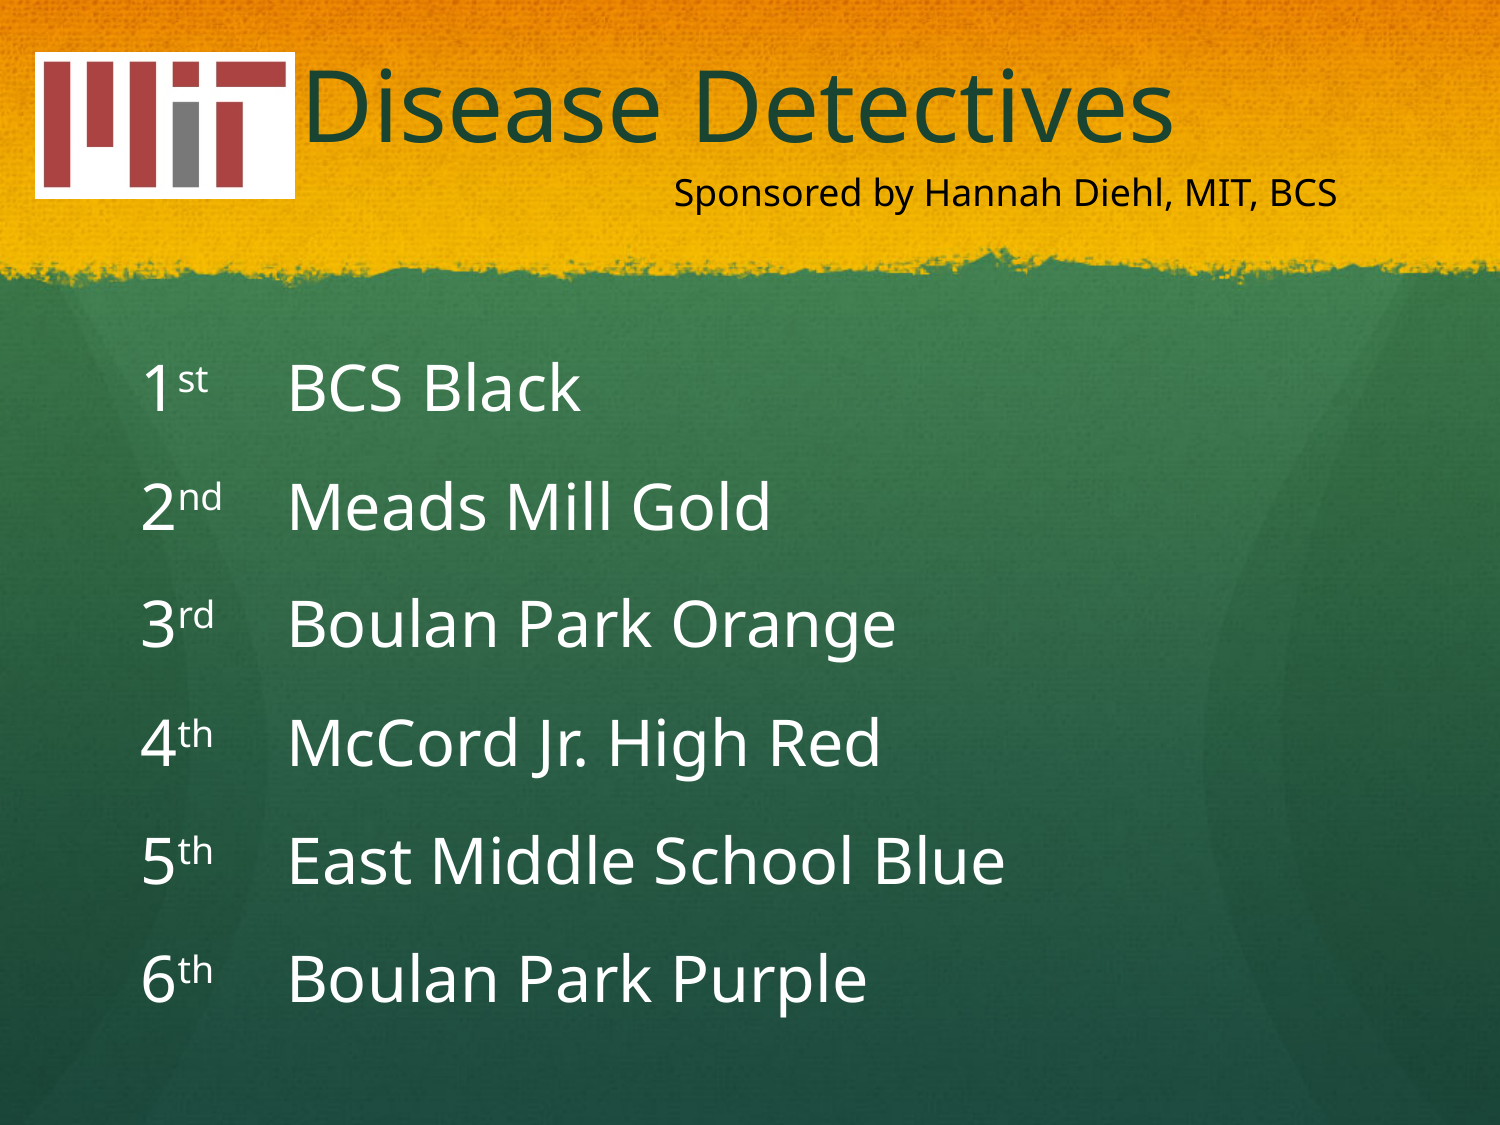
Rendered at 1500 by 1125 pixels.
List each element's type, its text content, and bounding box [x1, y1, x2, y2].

title Disease Detectives [125, 13, 1353, 193]
text_box Sponsored by Hannah Diehl, MIT, BCS [654, 161, 1353, 222]
list 1st BCS Black 2nd Meads Mill Gold 3rd Boulan Park Orange 4th McCord Jr. High Red 5th East Middle School Blue 6th Boulan Park Purple [125, 339, 1375, 1026]
picture [0, 0, 1500, 1125]
